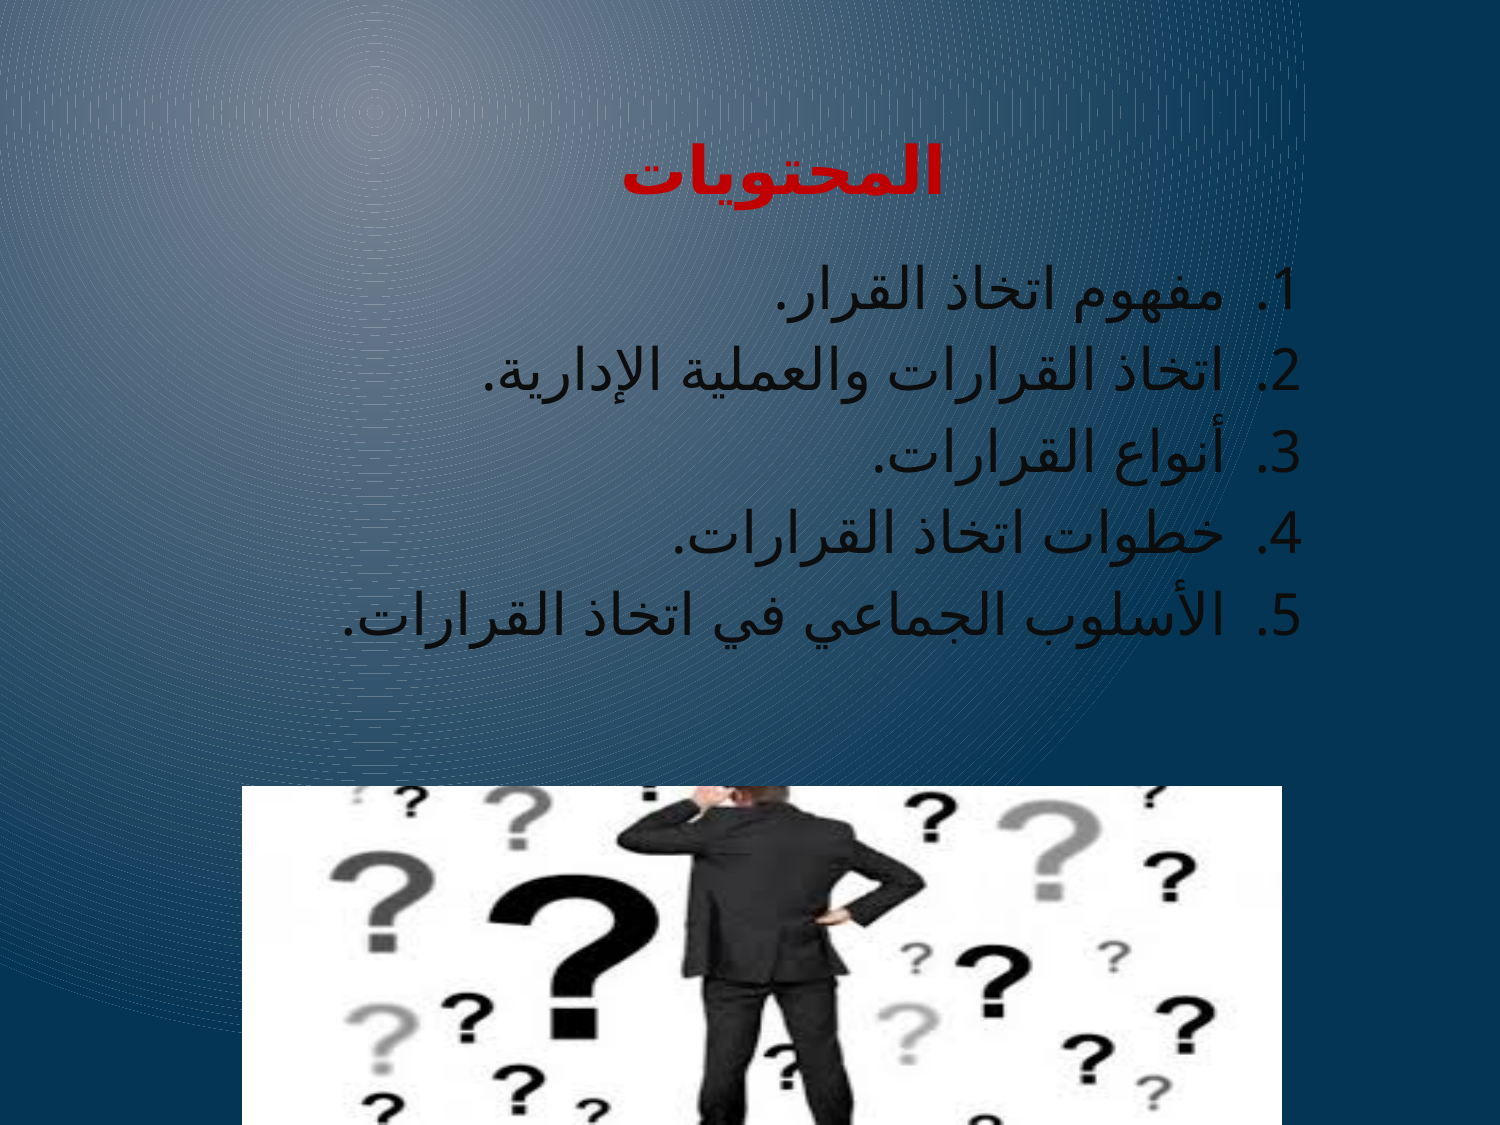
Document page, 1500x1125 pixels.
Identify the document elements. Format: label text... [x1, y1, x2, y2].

title المحتويات [277, 0, 1290, 350]
picture [241, 786, 1282, 1125]
list مفهوم اتخاذ القرار. اتخاذ القرارات والعملية الإدارية. أنواع القرارات. خطوات اتخاذ القرارات. الأسلوب الجماعي في اتخاذ القرارات. [304, 243, 1317, 953]
